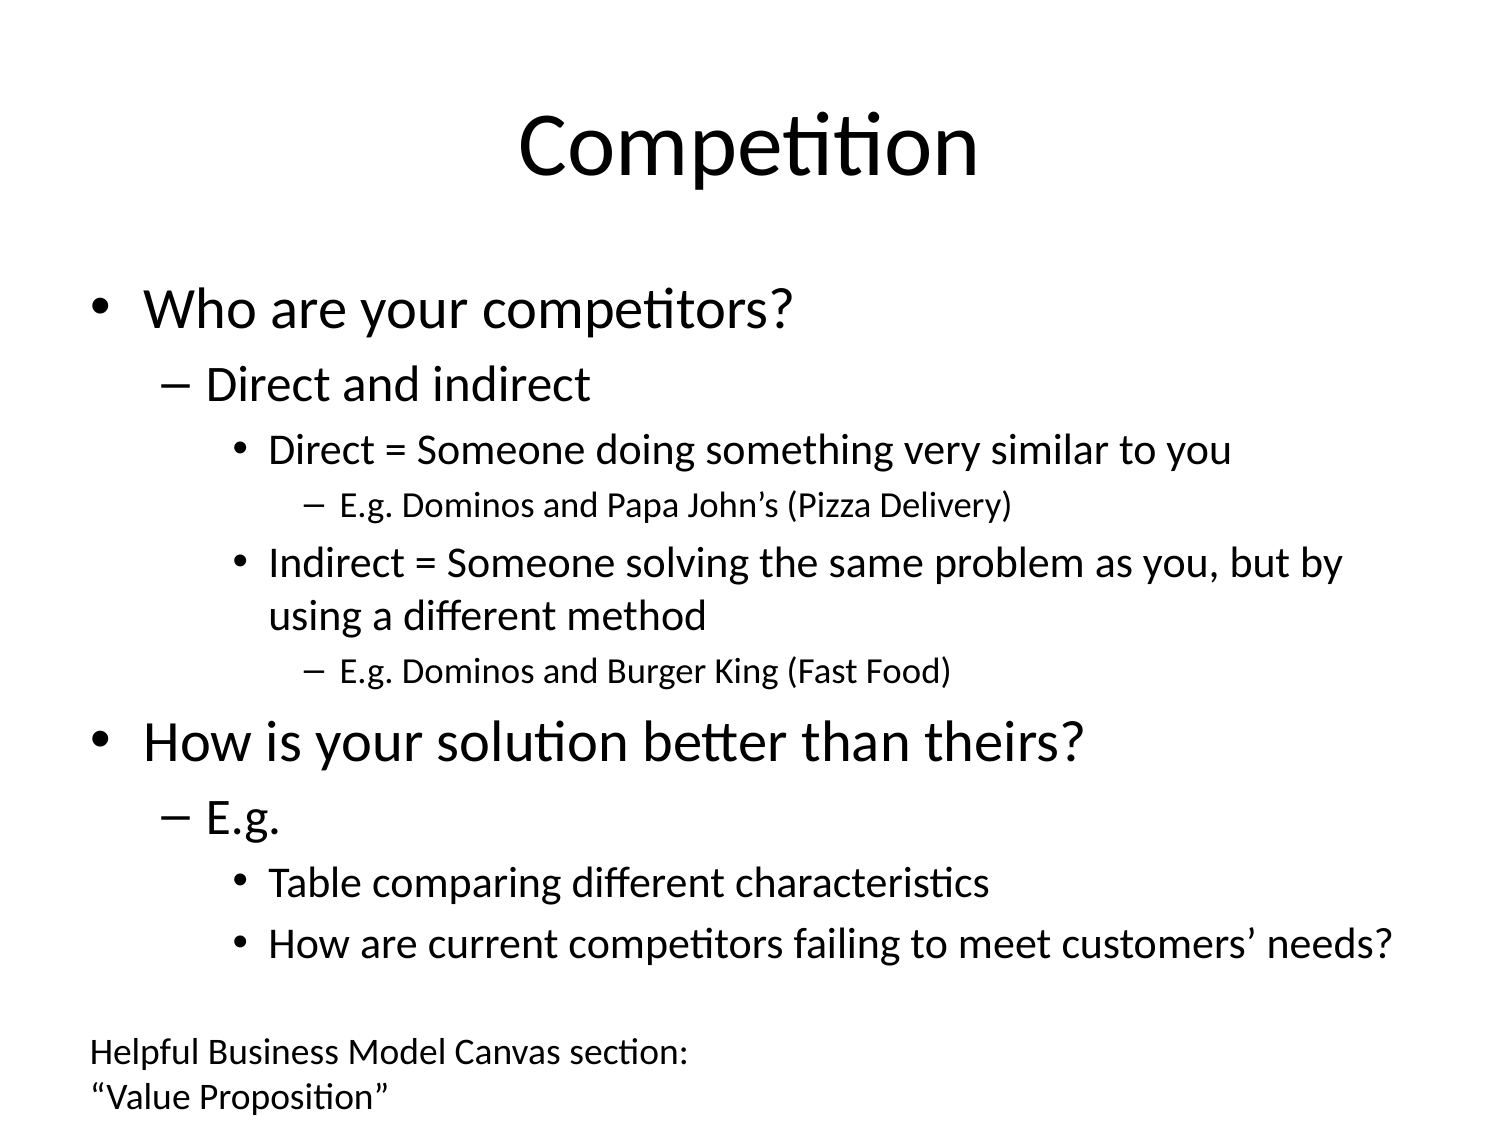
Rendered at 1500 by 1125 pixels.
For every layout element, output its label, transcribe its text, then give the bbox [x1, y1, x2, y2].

list Who are your competitors? Direct and indirect Direct = Someone doing something very similar to you E.g. Dominos and Papa John’s (Pizza Delivery) Indirect = Someone solving the same problem as you, but by using a different method E.g. Dominos and Burger King (Fast Food) How is your solution better than theirs? E.g. Table comparing different characteristics How are current competitors failing to meet customers’ needs? [75, 262, 1425, 1005]
text_box Helpful Business Model Canvas section: “Value Proposition” [74, 1019, 774, 1124]
title Competition [75, 45, 1425, 233]
